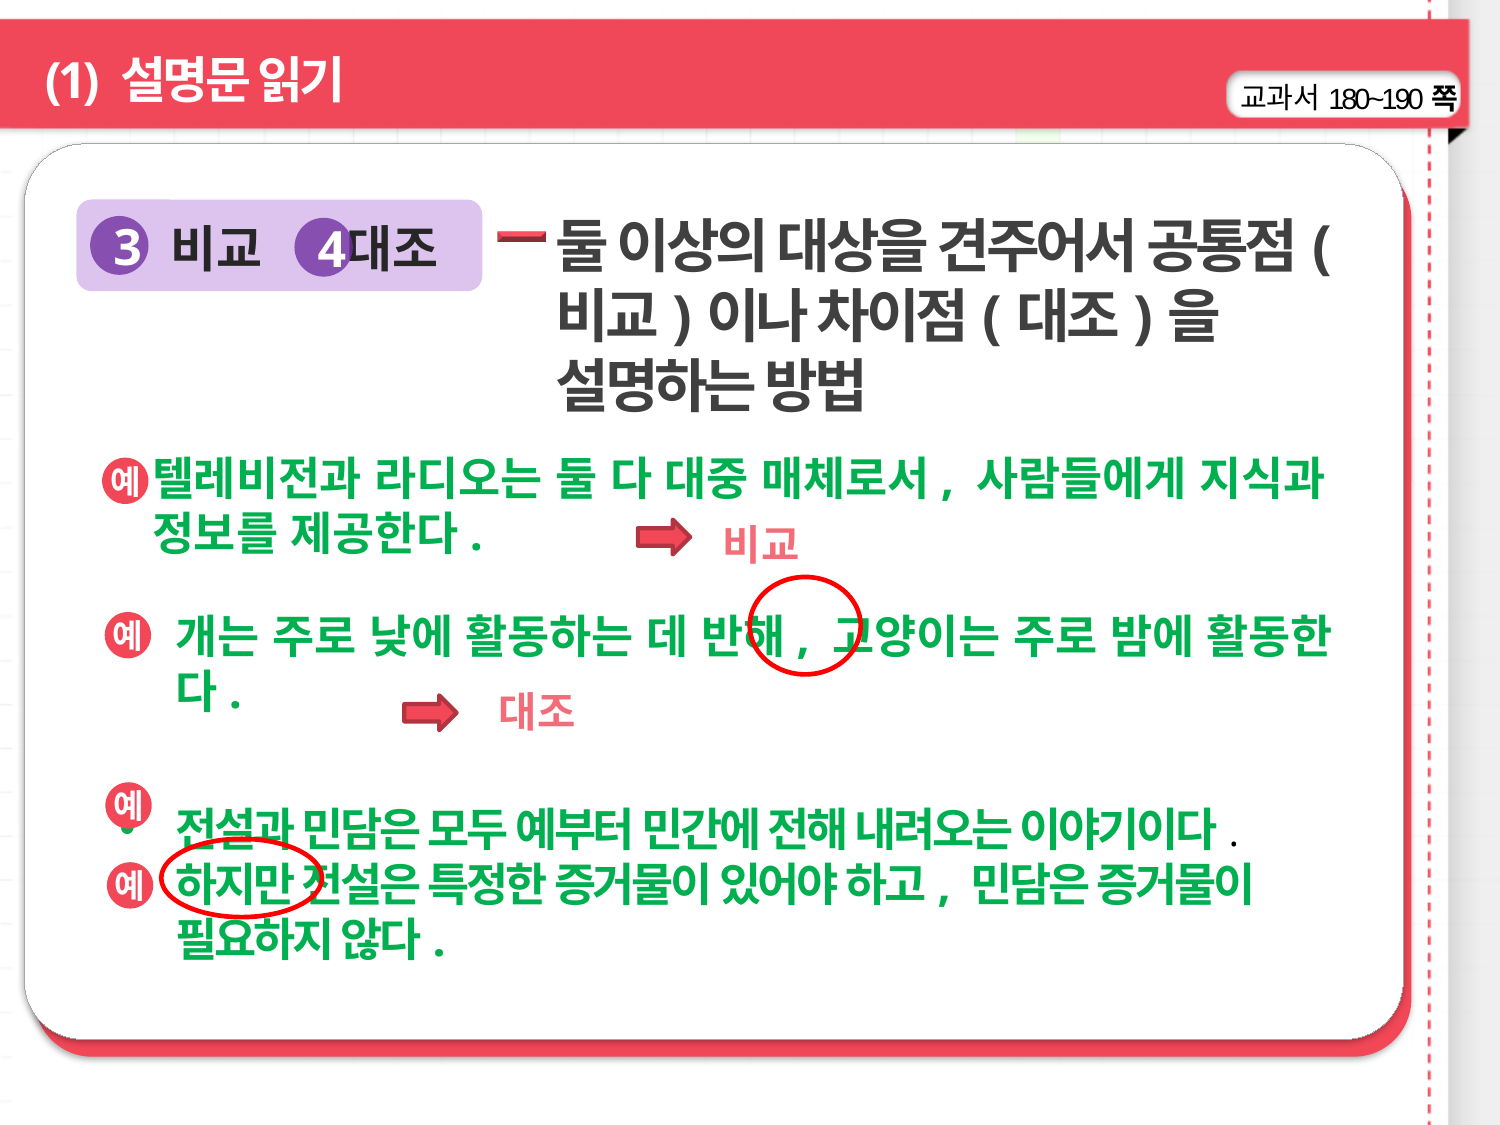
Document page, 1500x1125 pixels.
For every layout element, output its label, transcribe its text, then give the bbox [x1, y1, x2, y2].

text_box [76, 199, 489, 292]
list (1) 설명문 읽기 [0, 20, 1194, 110]
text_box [24, 143, 1412, 1057]
list 180~190쪽 [1328, 80, 1488, 121]
picture [0, 0, 1500, 1125]
